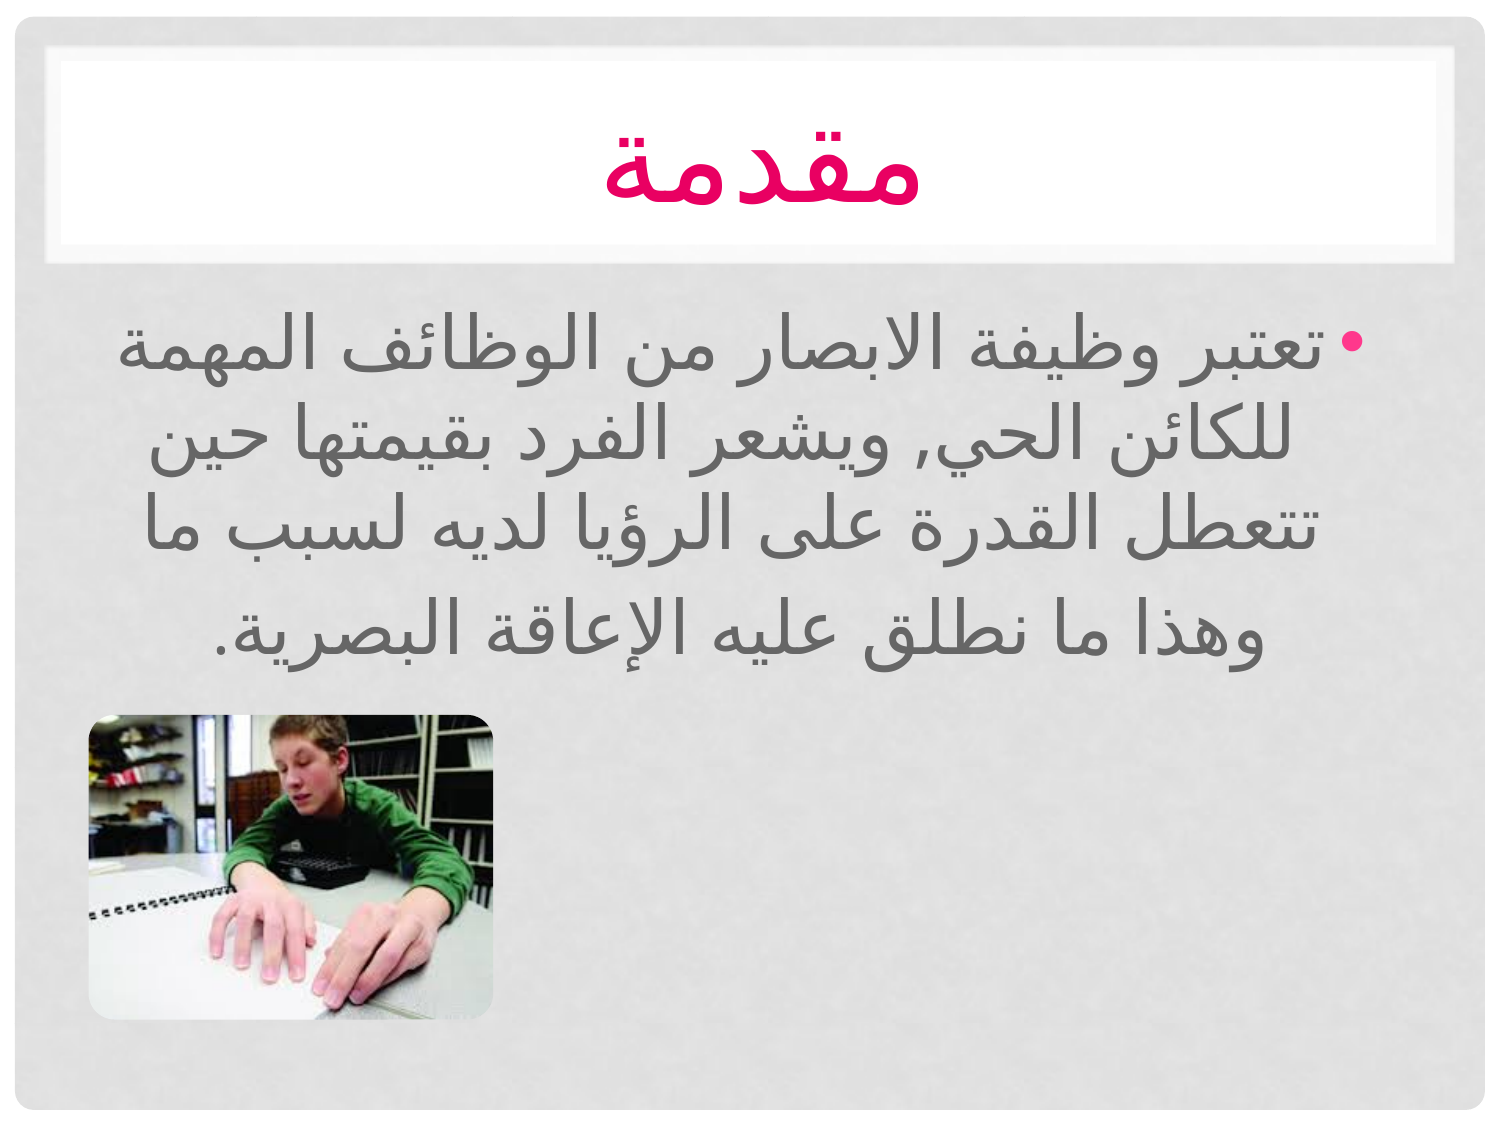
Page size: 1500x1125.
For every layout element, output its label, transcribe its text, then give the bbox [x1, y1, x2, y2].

picture [88, 714, 494, 1020]
title مقدمة [69, 66, 1425, 238]
list تعتبر وظيفة الابصار من الوظائف المهمة للكائن الحي, ويشعر الفرد بقيمتها حين تتعطل القدرة على الرؤيا لديه لسبب ما وهذا ما نطلق عليه الإعاقة البصرية. [75, 287, 1425, 1005]
